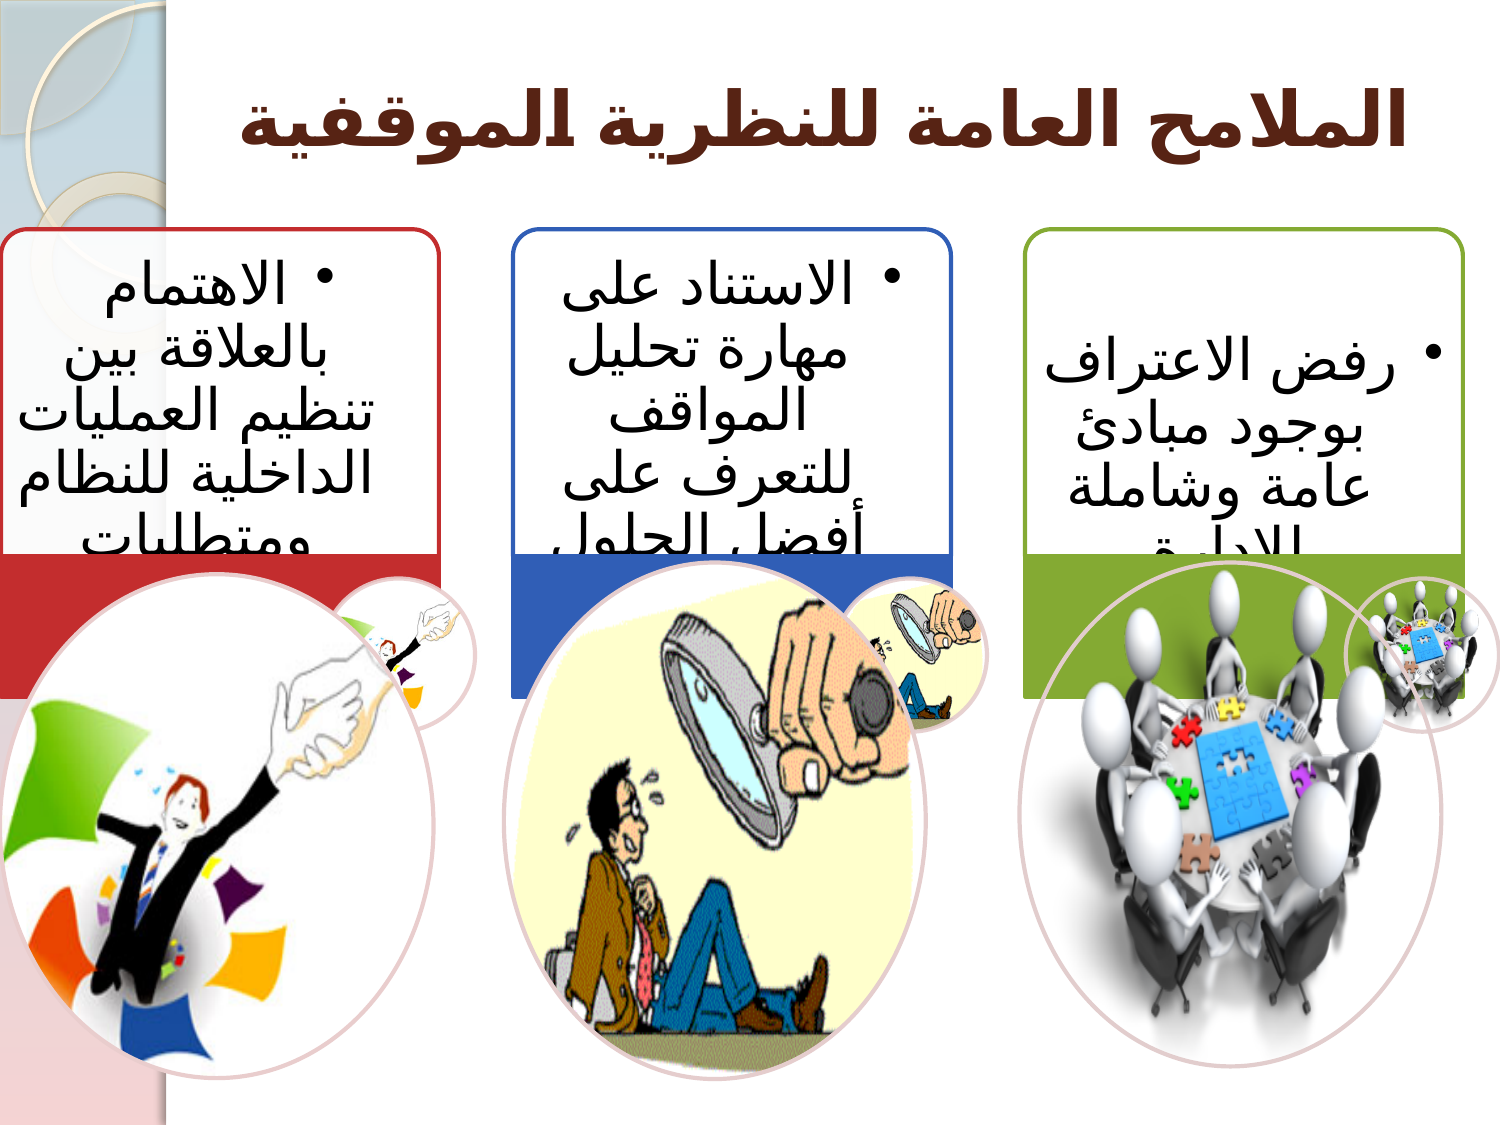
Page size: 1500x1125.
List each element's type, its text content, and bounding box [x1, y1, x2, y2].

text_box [0, 210, 1500, 751]
text_box [0, 762, 436, 1081]
text_box [1017, 762, 1444, 1069]
title الملامح العامة للنظرية الموقفية [150, 46, 1500, 208]
text_box [501, 762, 928, 1082]
